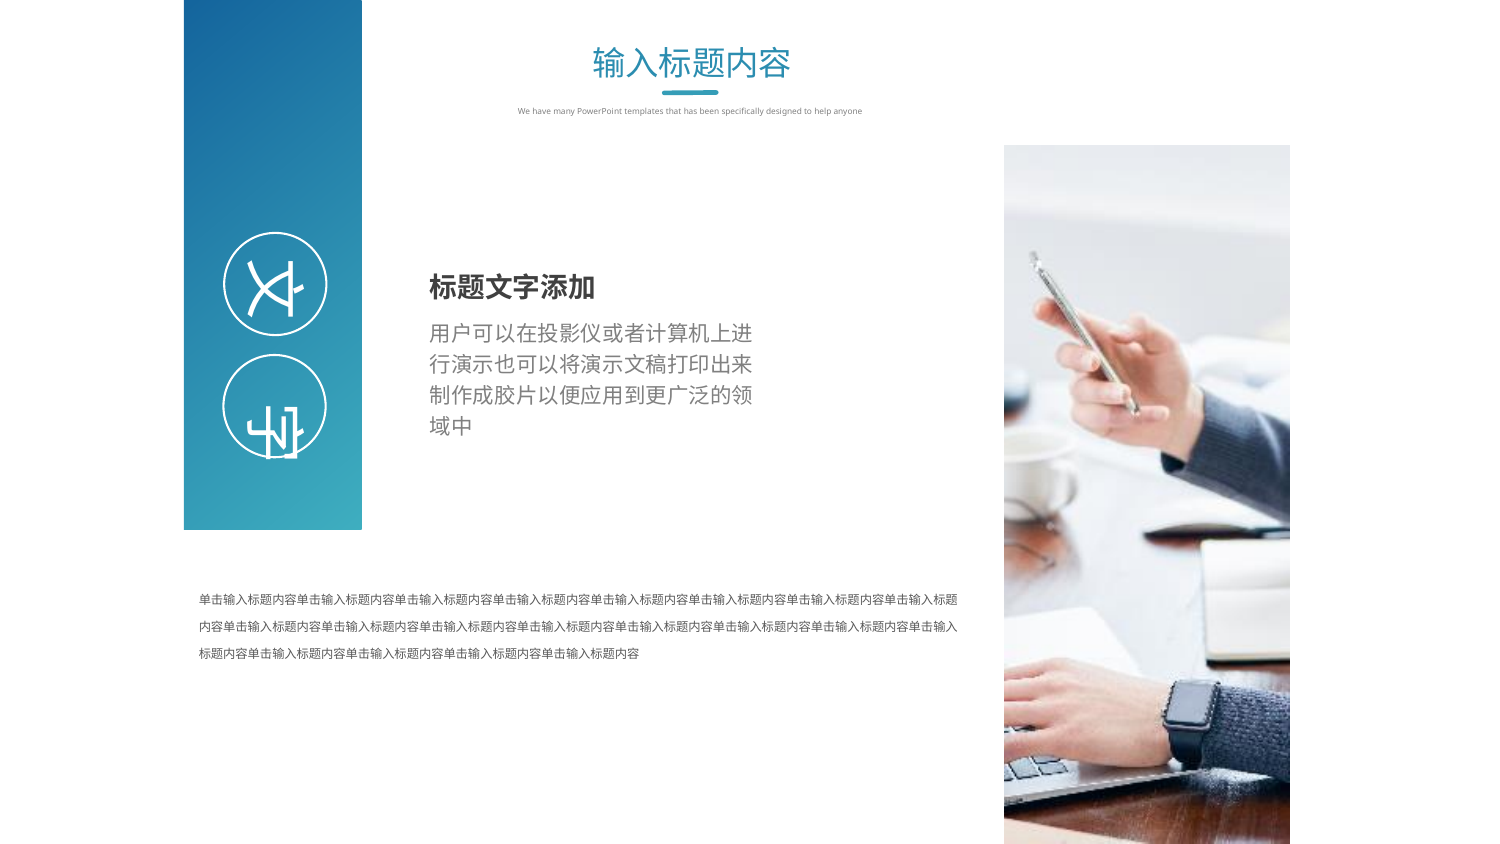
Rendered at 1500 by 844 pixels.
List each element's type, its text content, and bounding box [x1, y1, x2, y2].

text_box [485, 34, 895, 124]
text_box [183, 0, 363, 531]
text_box [222, 353, 327, 459]
text_box [223, 231, 328, 337]
text_box 文 字 [216, 244, 322, 523]
text_box 单击输入标题内容单击输入标题内容单击输入标题内容单击输入标题内容单击输入标题内容单击输入标题内容单击输入标题内容单击输入标题内容单击输入标题内容单击输入标题内容单击输入标题内容单击输入标题内容单击输入标题内容单击输入标题内容单击输入标题内容单击输入标题内容单击输入标题内容单击输入标题内容单击输入标题内容单击输入标题内容 [183, 572, 978, 690]
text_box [415, 255, 769, 449]
picture [1004, 145, 1290, 844]
